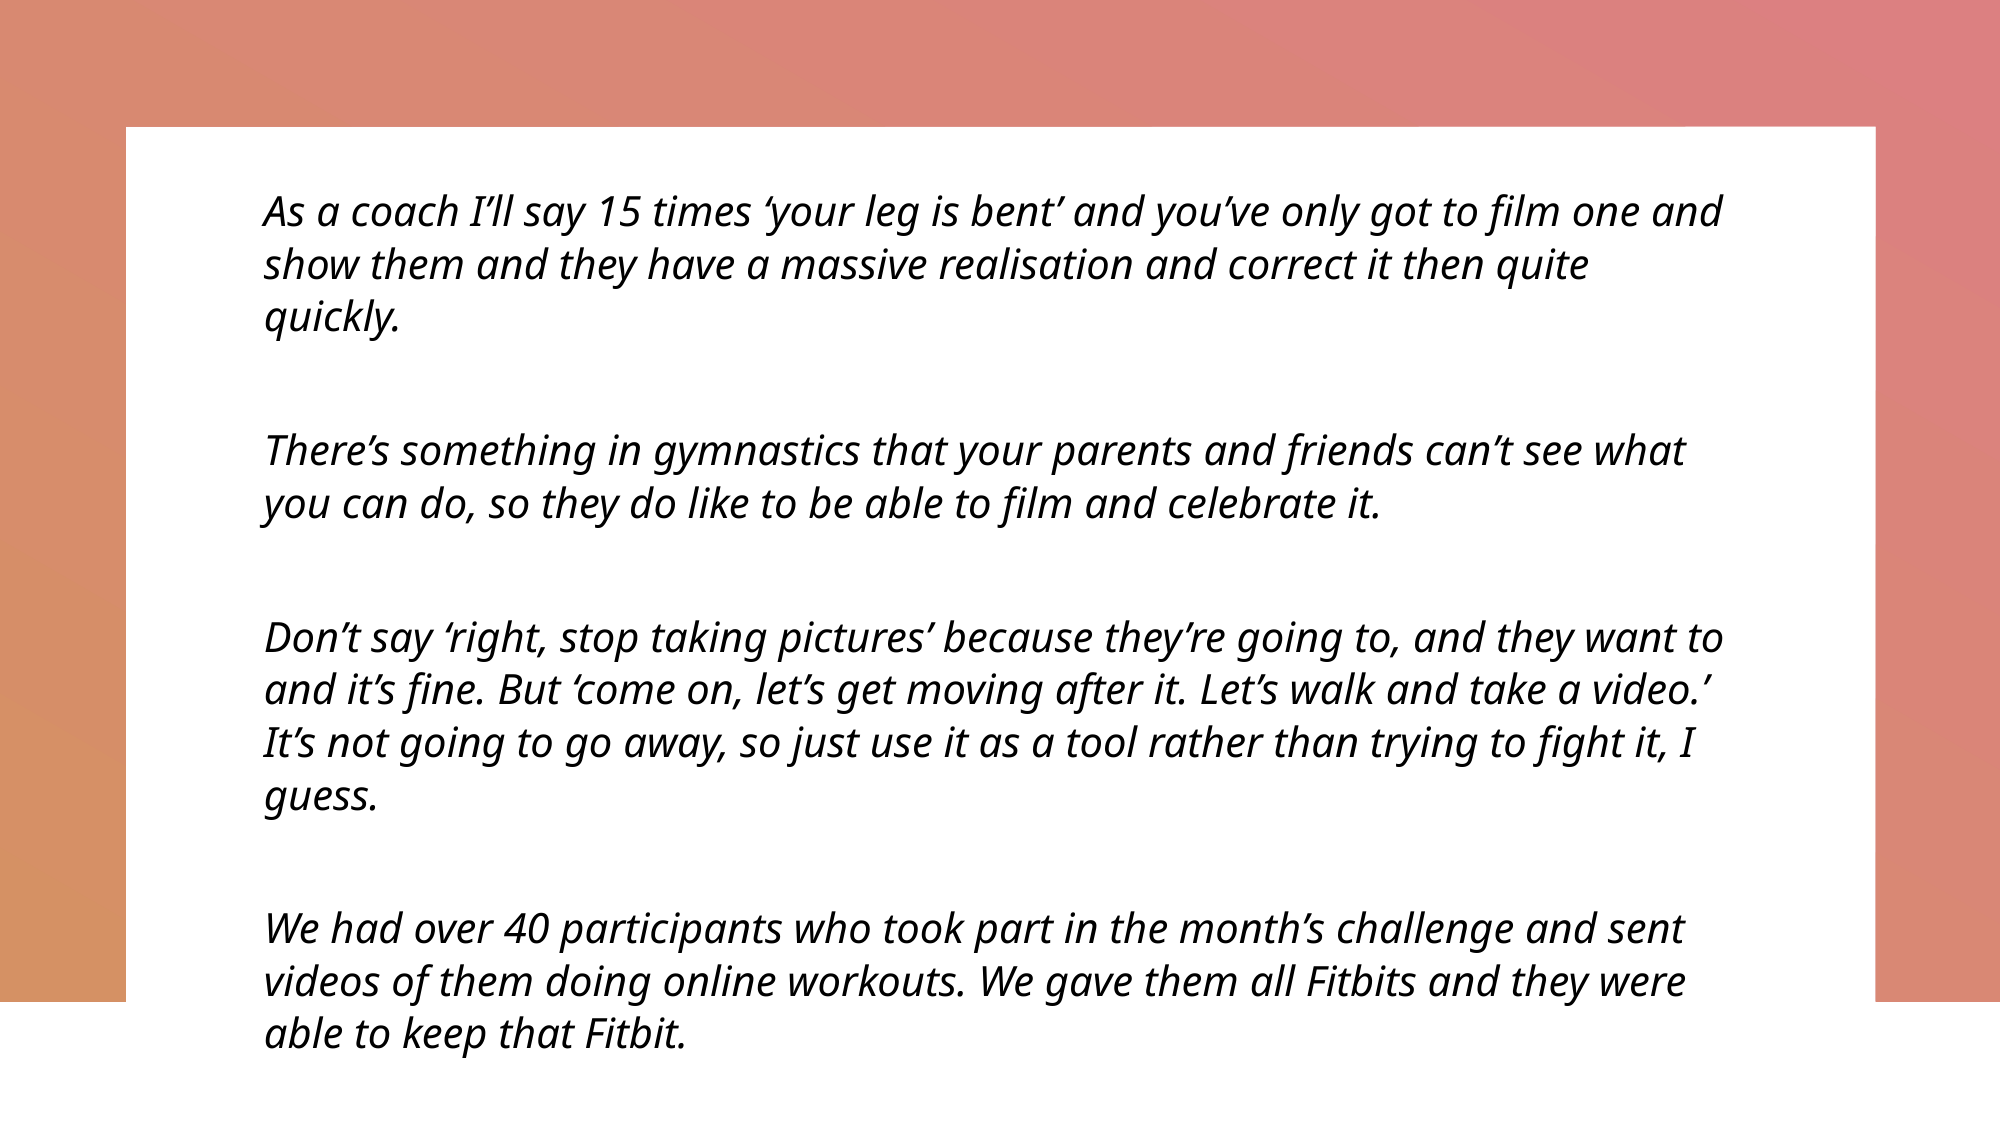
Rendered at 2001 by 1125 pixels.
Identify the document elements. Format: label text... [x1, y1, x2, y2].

list As a coach I’ll say 15 times ‘your leg is bent’ and you’ve only got to film one and show them and they have a massive realisation and correct it then quite quickly. There’s something in gymnastics that your parents and friends can’t see what you can do, so they do like to be able to film and celebrate it. Don’t say ‘right, stop taking pictures’ because they’re going to, and they want to and it’s fine. But ‘come on, let’s get moving after it. Let’s walk and take a video.’ It’s not going to go away, so just use it as a tool rather than trying to fight it, I guess. We had over 40 participants who took part in the month’s challenge and sent videos of them doing online workouts. We gave them all Fitbits and they were able to keep that Fitbit. [248, 174, 1749, 1075]
